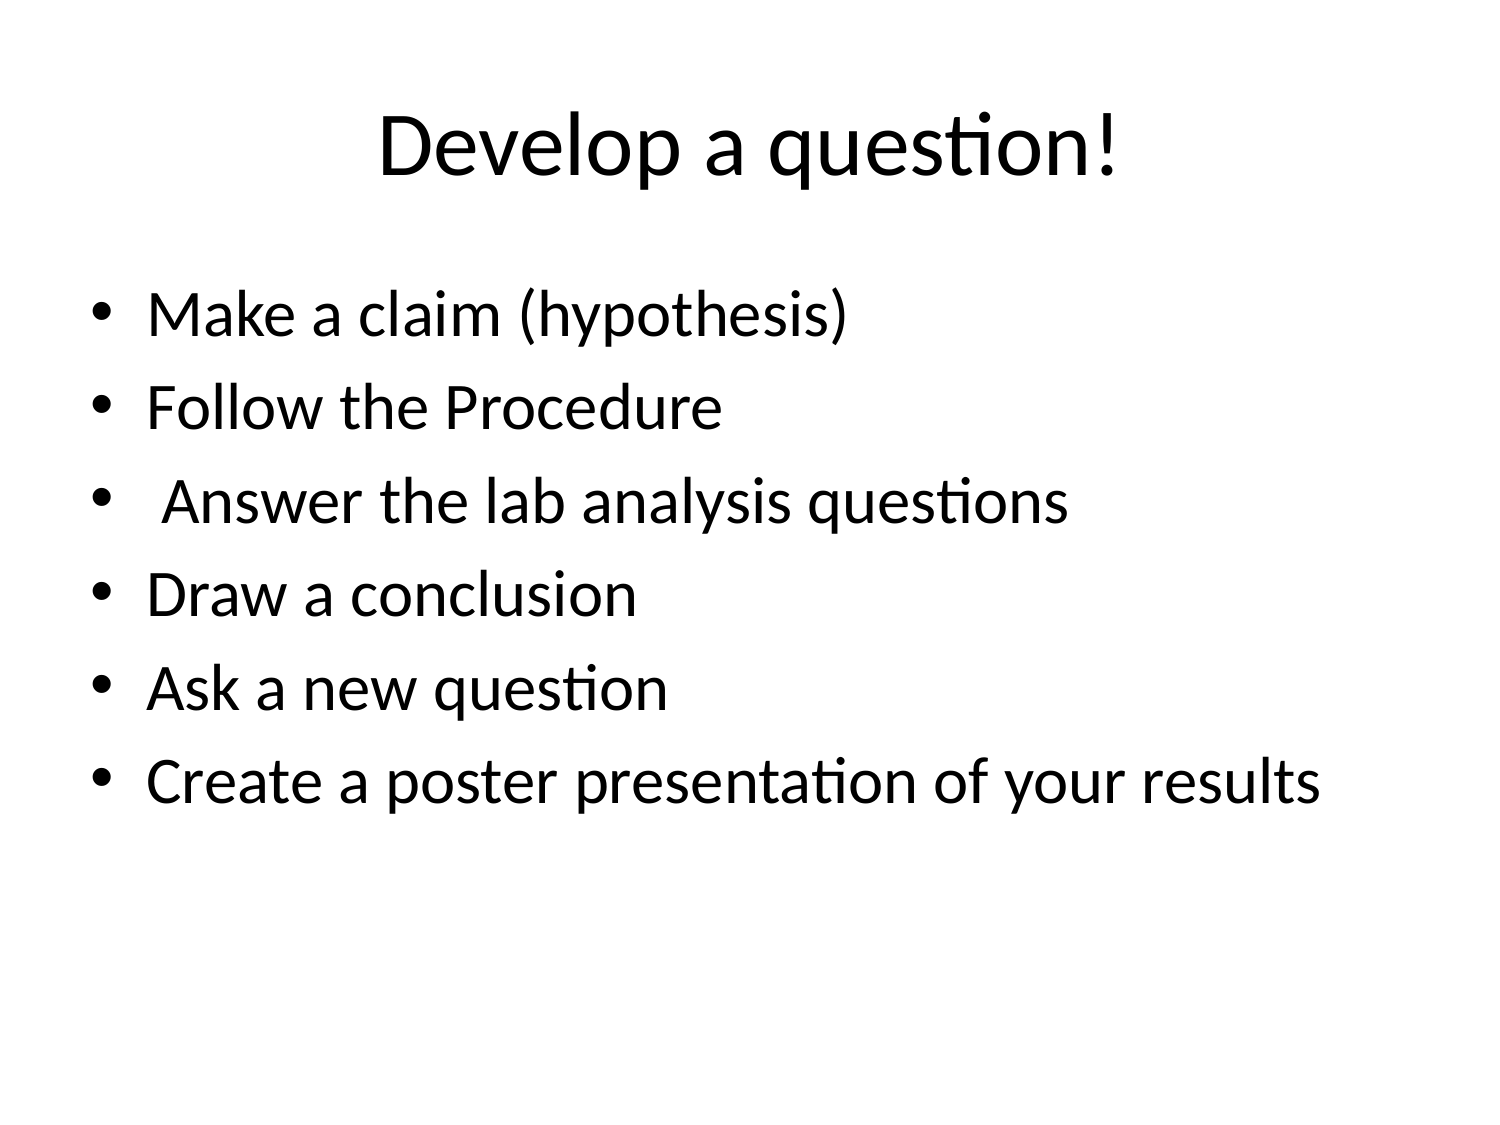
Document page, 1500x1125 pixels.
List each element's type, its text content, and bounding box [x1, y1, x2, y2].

list Make a claim (hypothesis) Follow the Procedure Answer the lab analysis questions Draw a conclusion Ask a new question Create a poster presentation of your results [75, 262, 1425, 1005]
title Develop a question! [75, 45, 1425, 233]
